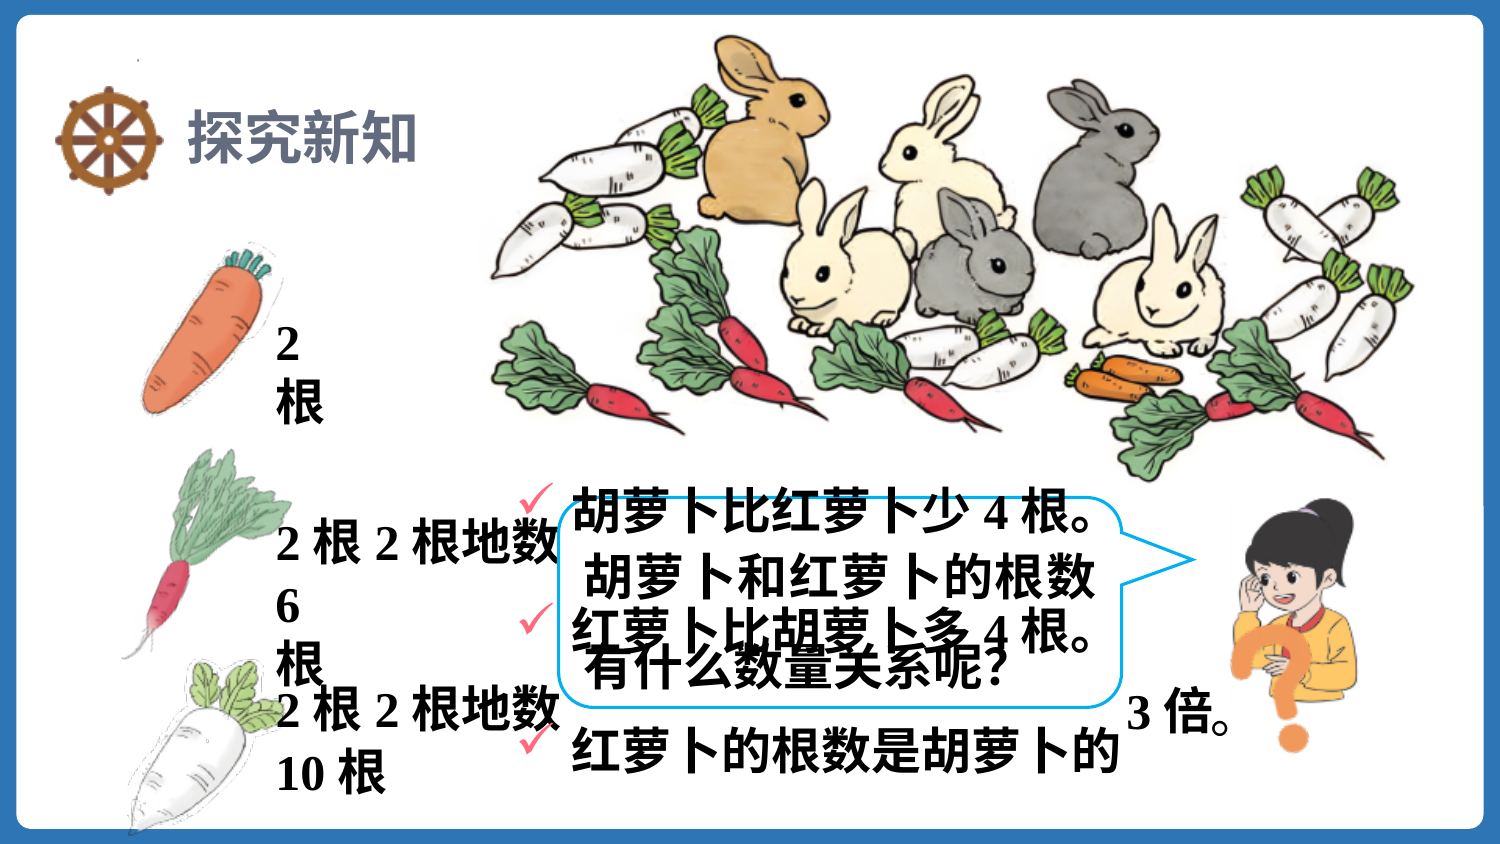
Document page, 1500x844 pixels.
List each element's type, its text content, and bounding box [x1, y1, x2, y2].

text_box 2根2根地数 [263, 502, 500, 578]
text_box 胡萝卜比红萝卜少4根。 红萝卜比胡萝卜多4根。 红萝卜的根数是胡萝卜的 [500, 488, 1254, 788]
text_box 3倍 [1111, 708, 1195, 747]
text_box 6根 [263, 578, 367, 669]
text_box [558, 497, 1362, 708]
picture [103, 236, 313, 420]
text_box 10根 [287, 745, 459, 808]
text_box 2根2根地数 [287, 669, 500, 745]
picture [415, 15, 1455, 488]
text_box 2根 [260, 302, 367, 438]
picture [54, 85, 164, 196]
picture [1220, 613, 1351, 770]
text_box 。 [1195, 708, 1220, 751]
picture [113, 437, 302, 836]
